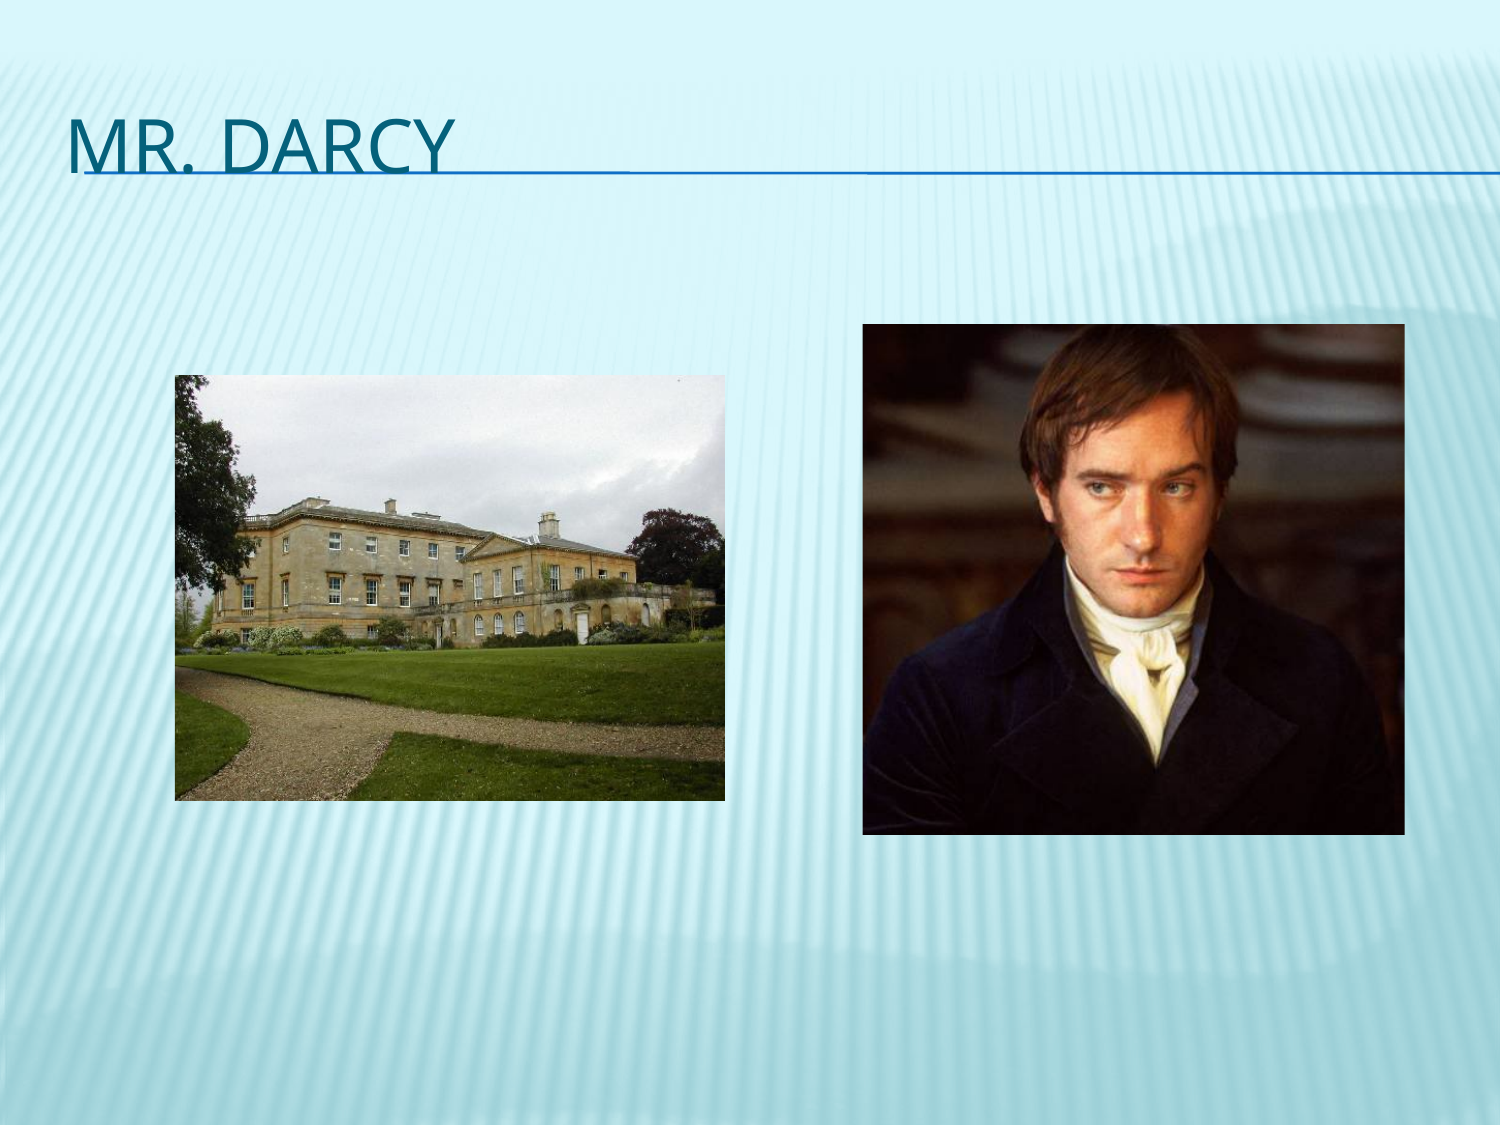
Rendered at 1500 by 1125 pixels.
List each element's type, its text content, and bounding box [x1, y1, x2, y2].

title Mr. Darcy [49, 75, 1475, 213]
picture [862, 324, 1406, 835]
picture [174, 374, 726, 801]
